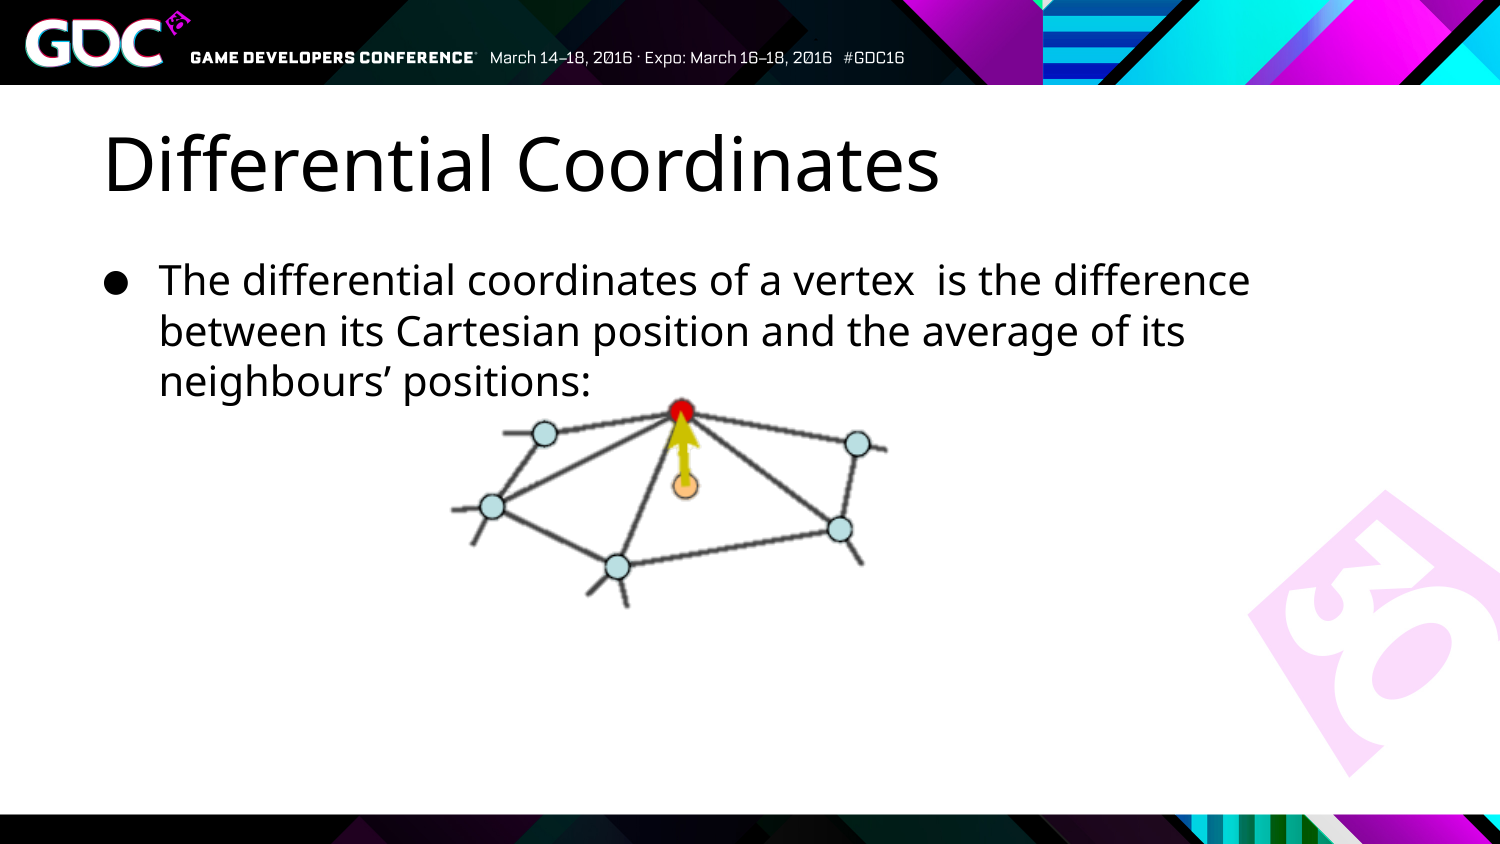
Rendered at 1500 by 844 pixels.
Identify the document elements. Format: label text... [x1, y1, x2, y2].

title Differential Coordinates [87, 109, 1413, 238]
picture [0, 0, 1500, 844]
